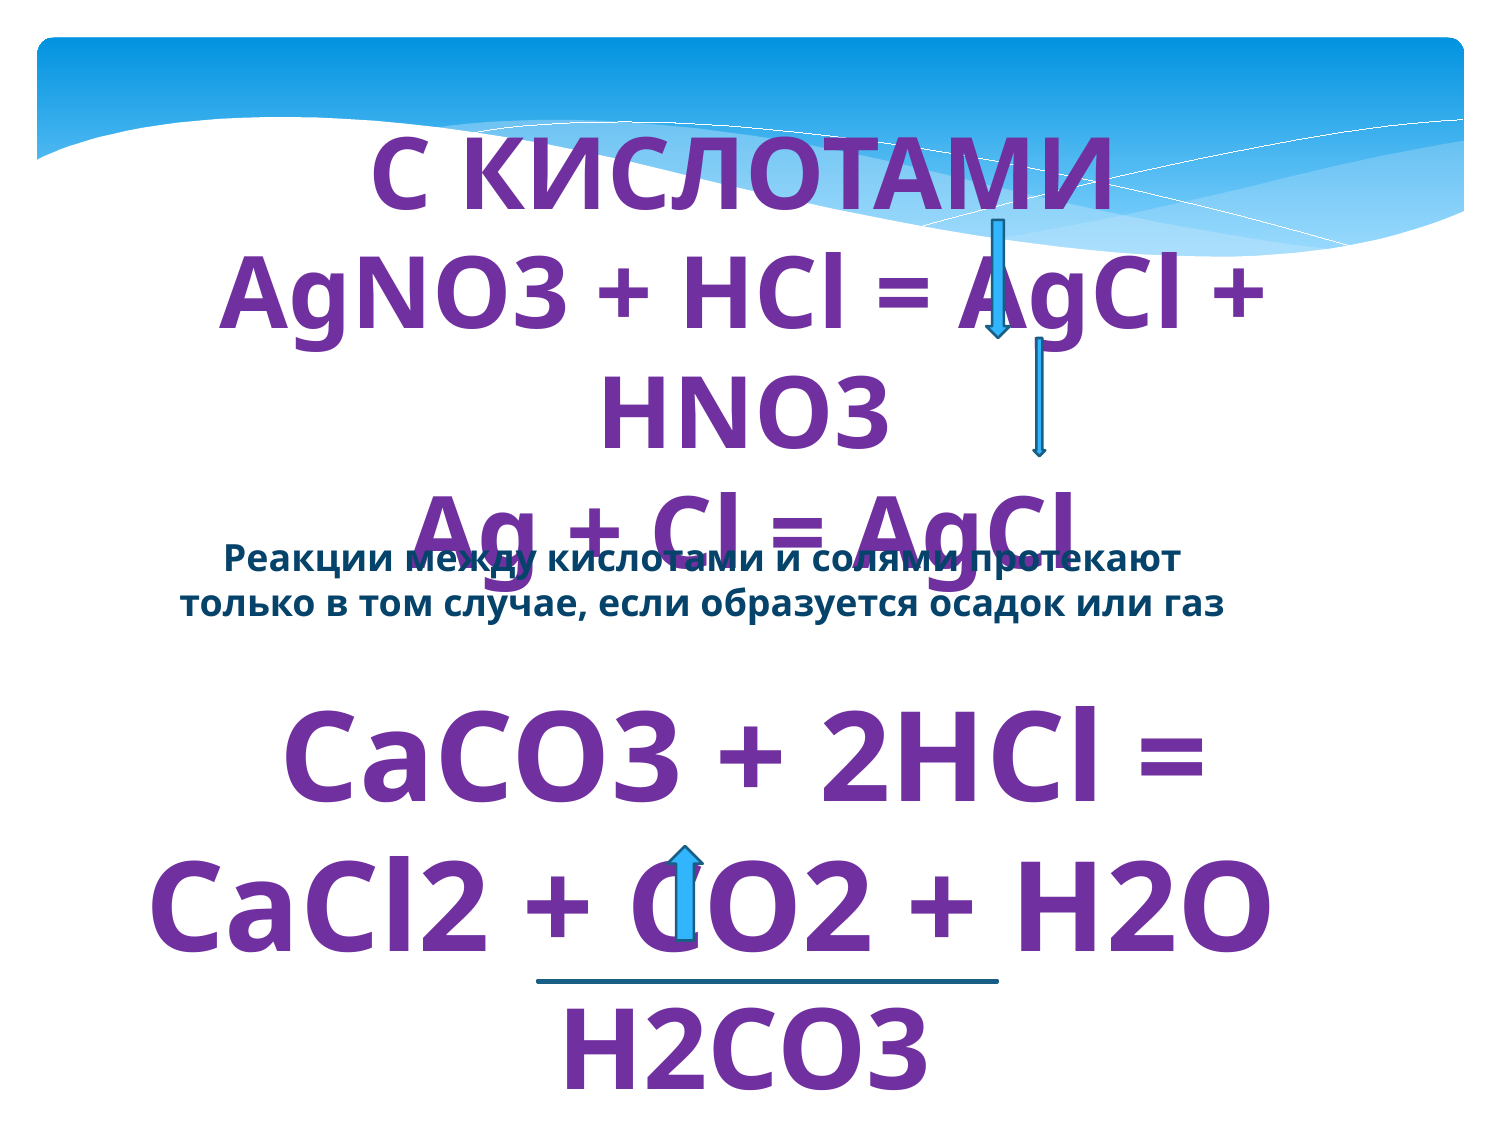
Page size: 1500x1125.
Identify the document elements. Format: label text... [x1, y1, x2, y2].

text_box H2CO3 [194, 970, 1294, 1120]
text_box [666, 845, 704, 942]
text_box [1032, 336, 1047, 458]
text_box [984, 218, 1011, 339]
text_box Реакции между кислотами и солями протекают только в том случае, если образуется осадок или газ [159, 527, 1247, 632]
text_box С КИСЛОТАМИ AgNO3 + HCl = AgCl + HNO3 Ag + Cl = AgCl [88, 101, 1400, 597]
text_box CaCO3 + 2HCl = CaCl2 + CO2 + H2O [123, 668, 1365, 984]
